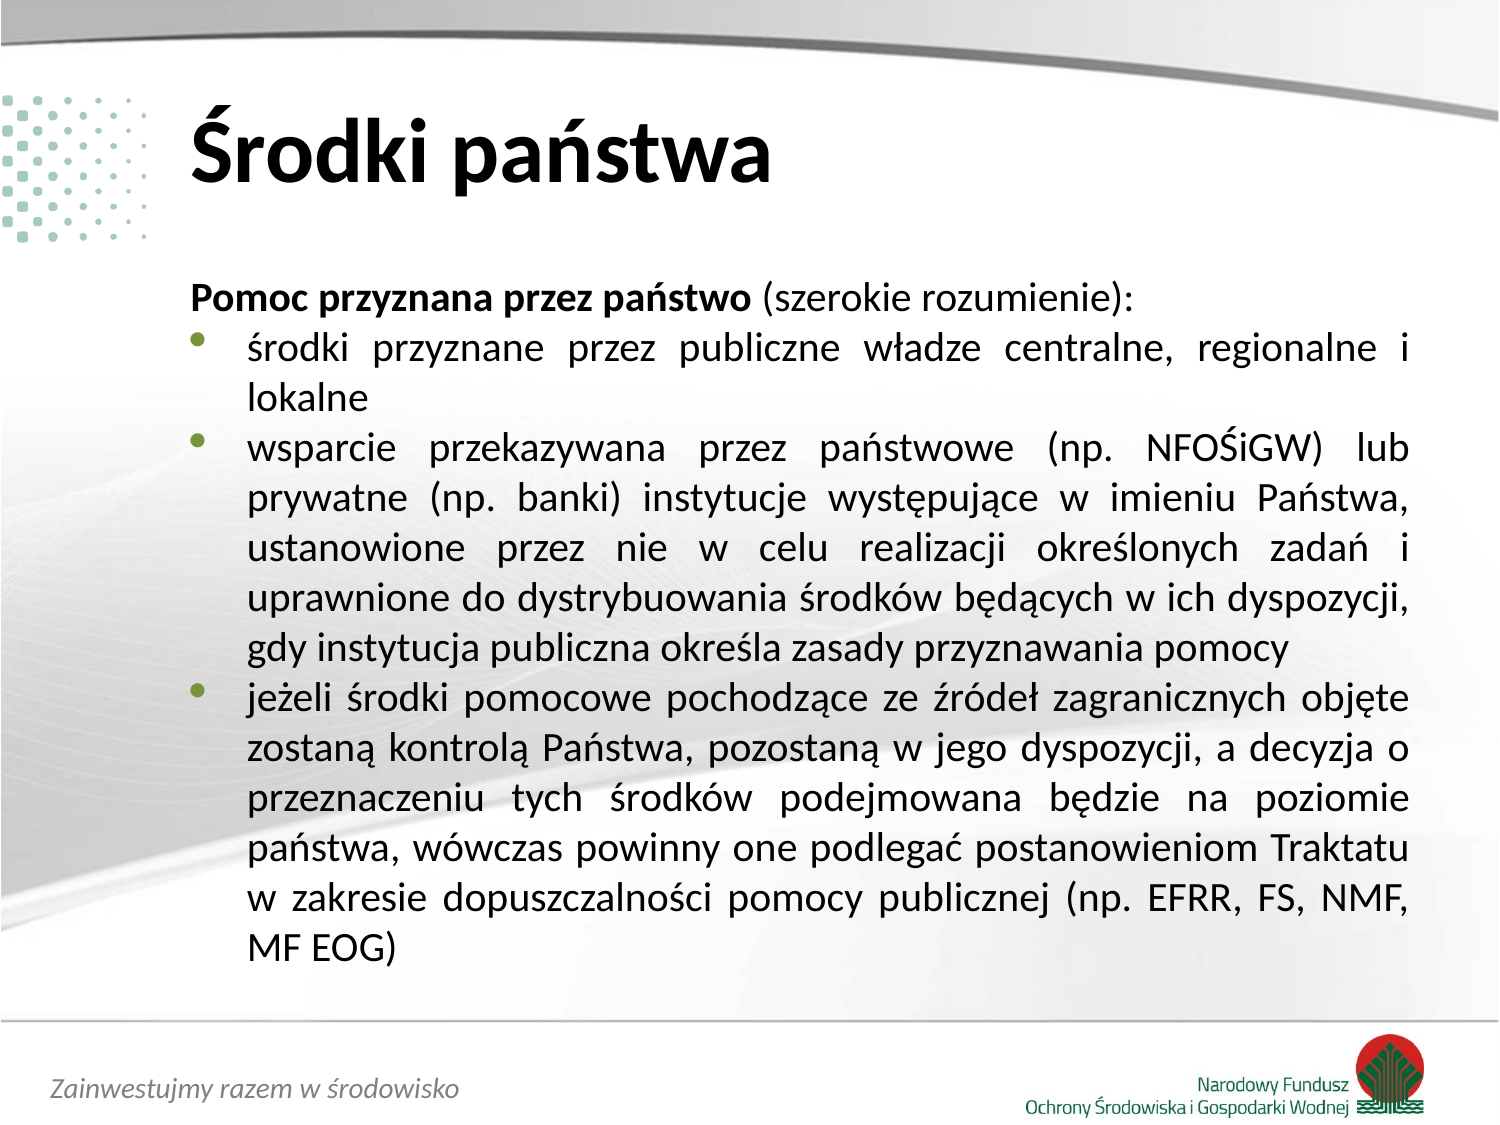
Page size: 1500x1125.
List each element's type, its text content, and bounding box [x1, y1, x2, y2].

text_box Środki państwa [175, 58, 1425, 244]
picture [0, 0, 1499, 1023]
picture [1026, 1034, 1424, 1118]
text_box Pomoc przyznana przez państwo (szerokie rozumienie): środki przyznane przez publiczne władze centralne, regionalne i lokalne wsparcie przekazywana przez państwowe (np. NFOŚiGW) lub prywatne (np. banki) instytucje występujące w imieniu Państwa, ustanowione przez nie w celu realizacji określonych zadań i uprawnione do dystrybuowania środków będących w ich dyspozycji, gdy instytucja publiczna określa zasady przyznawania pomocy jeżeli środki pomocowe pochodzące ze źródeł zagranicznych objęte zostaną kontrolą Państwa, pozostaną w jego dyspozycji, a decyzja o przeznaczeniu tych środków podejmowana będzie na poziomie państwa, wówczas powinny one podlegać postanowieniom Traktatu w zakresie dopuszczalności pomocy publicznej (np. EFRR, FS, NMF, MF EOG) [175, 262, 1425, 1005]
